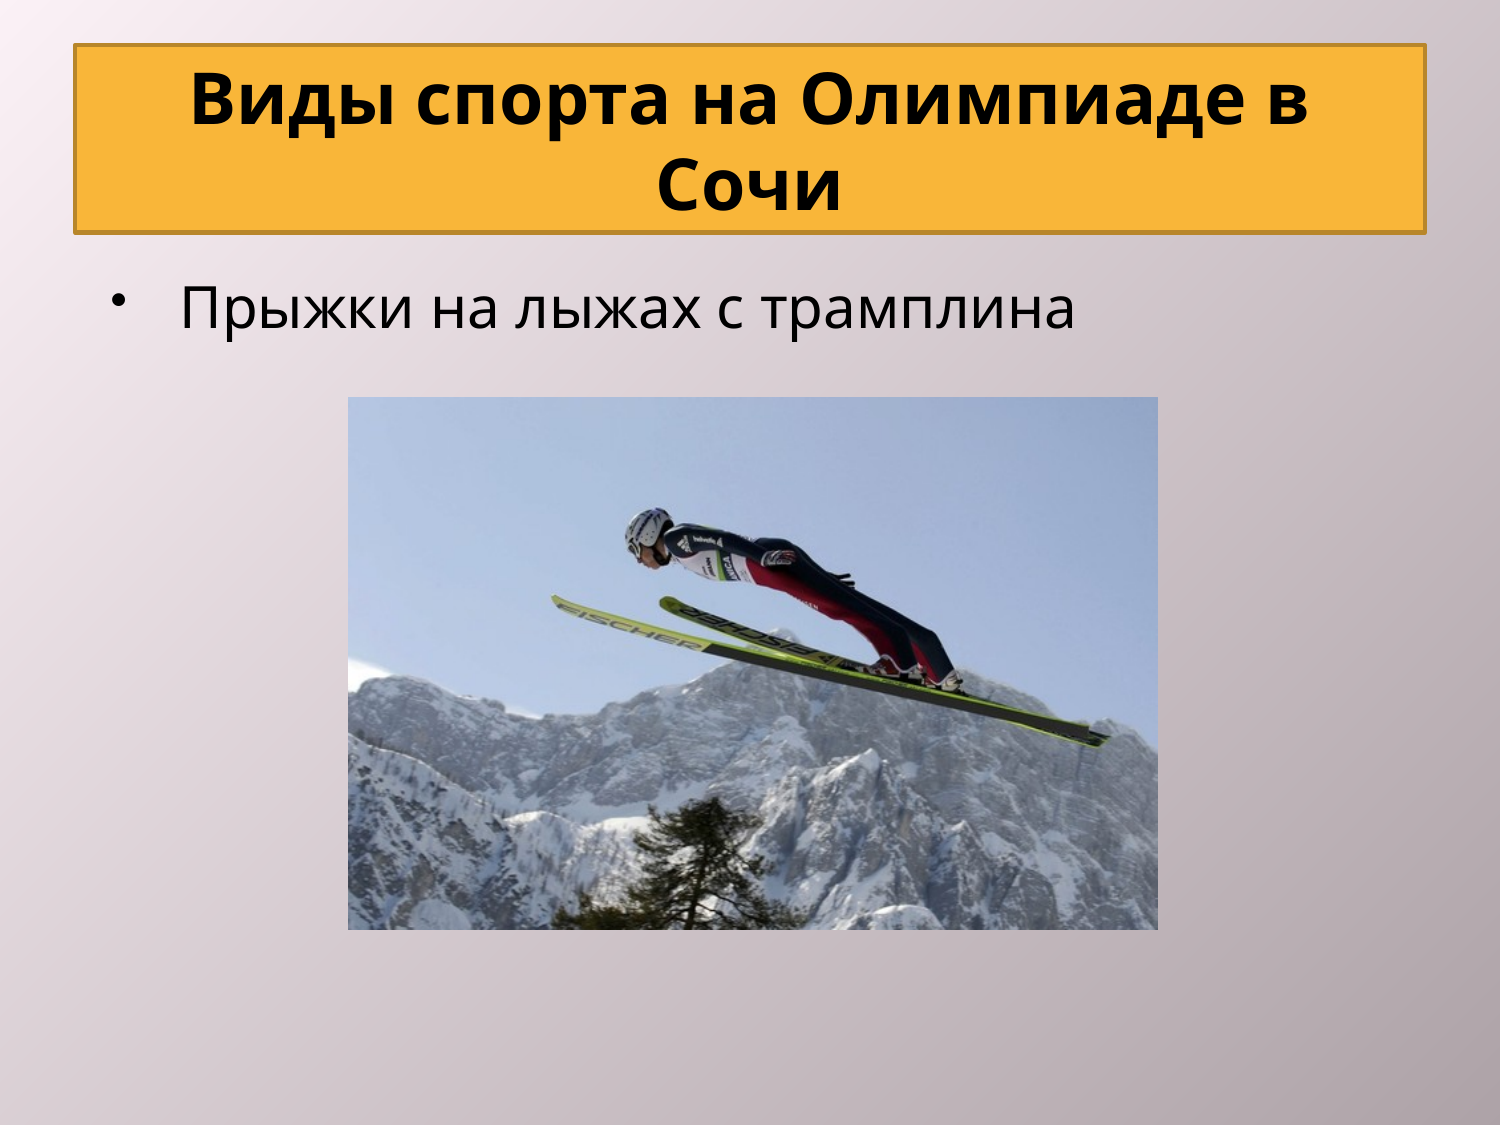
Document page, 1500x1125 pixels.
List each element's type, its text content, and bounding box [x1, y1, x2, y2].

picture [348, 396, 1158, 930]
title Виды спорта на Олимпиаде в Сочи [73, 43, 1427, 235]
list Прыжки на лыжах с трамплина [75, 262, 1425, 1035]
